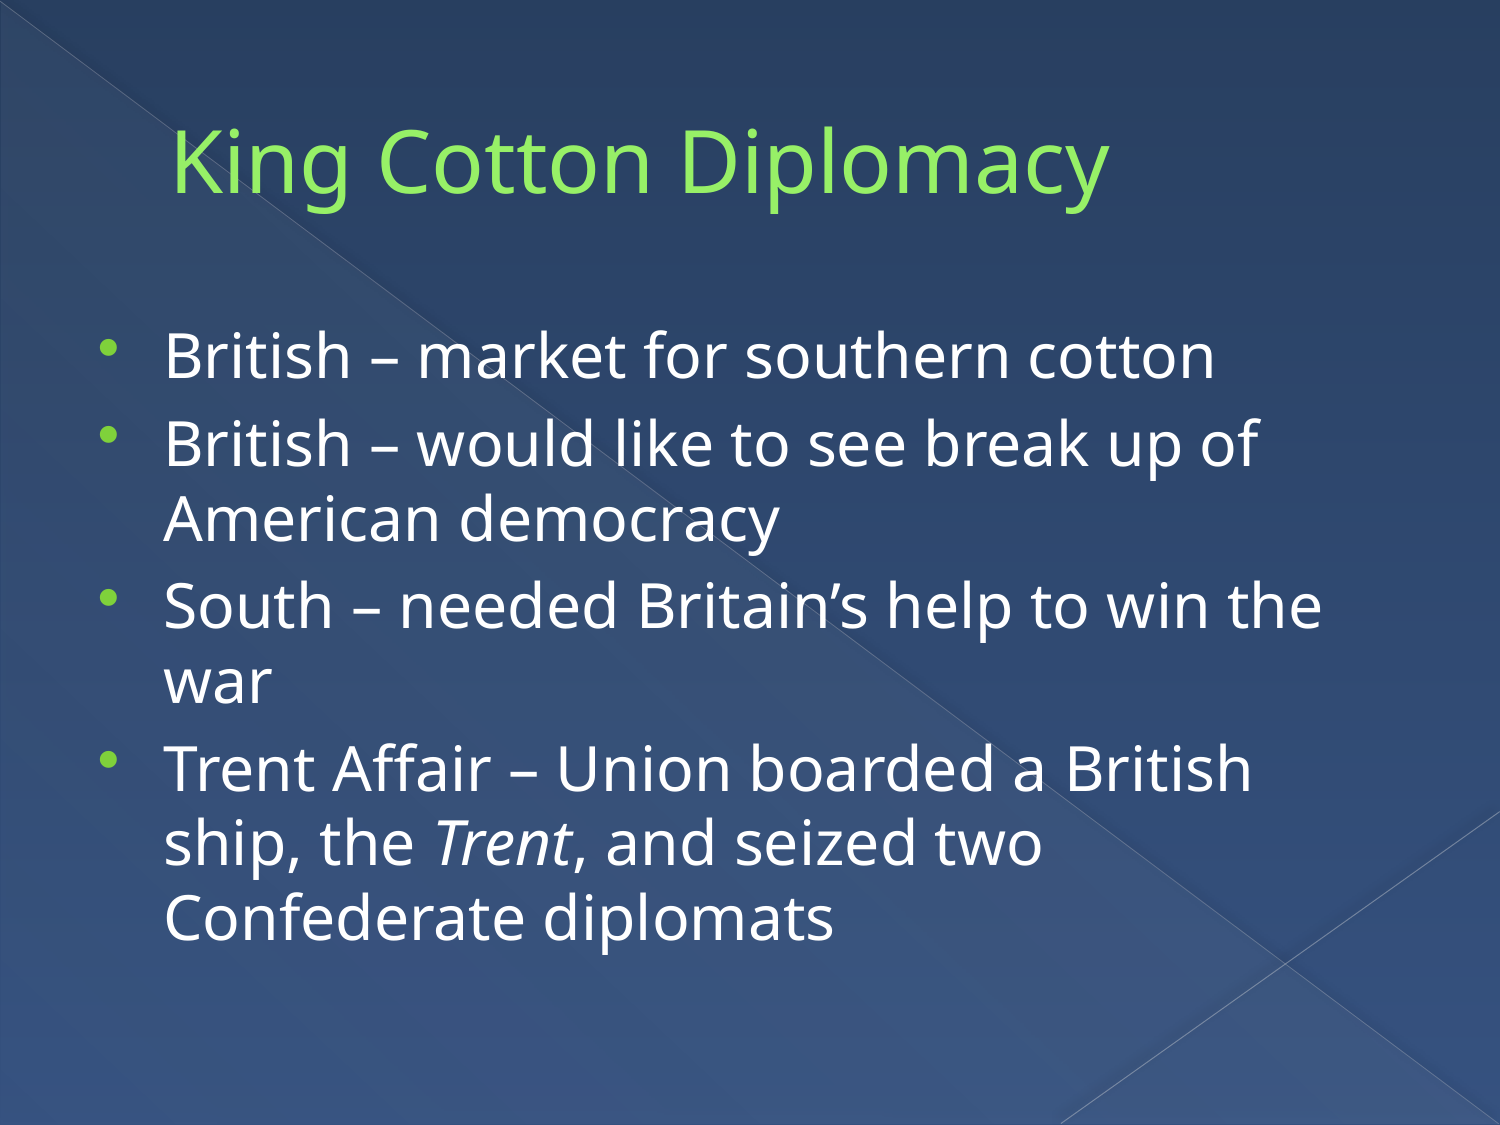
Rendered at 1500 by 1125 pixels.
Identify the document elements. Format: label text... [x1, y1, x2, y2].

title King Cotton Diplomacy [75, 43, 1425, 274]
list British – market for southern cotton British – would like to see break up of American democracy South – needed Britain’s help to win the war Trent Affair – Union boarded a British ship, the Trent, and seized two Confederate diplomats [75, 308, 1425, 1059]
